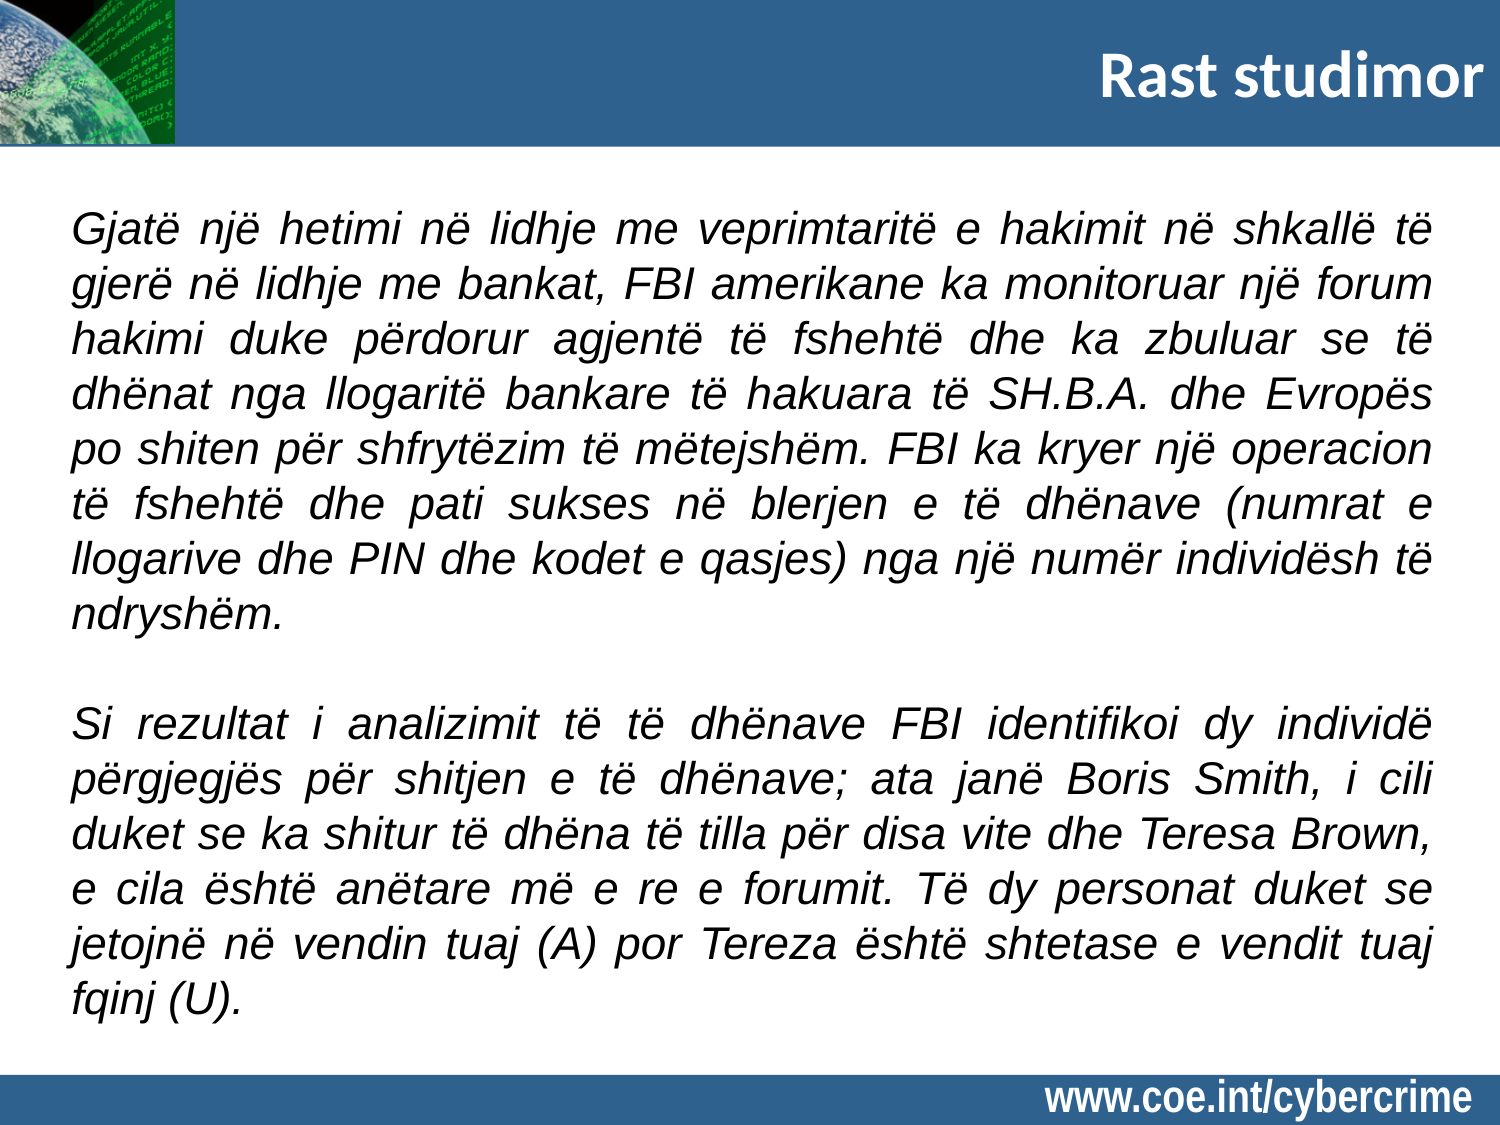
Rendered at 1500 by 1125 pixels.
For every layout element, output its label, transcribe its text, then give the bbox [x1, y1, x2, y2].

picture [0, 0, 175, 144]
text_box Rast studimor [177, 0, 1500, 149]
text_box www.coe.int/cybercrime [1030, 1059, 1500, 1125]
text_box Gjatë një hetimi në lidhje me veprimtaritë e hakimit në shkallë të gjerë në lidhje me bankat, FBI amerikane ka monitoruar një forum hakimi duke përdorur agjentë të fshehtë dhe ka zbuluar se të dhënat nga llogaritë bankare të hakuara të SH.B.A. dhe Evropës po shiten për shfrytëzim të mëtejshëm. FBI ka kryer një operacion të fshehtë dhe pati sukses në blerjen e të dhënave (numrat e llogarive dhe PIN dhe kodet e qasjes) nga një numër individësh të ndryshëm. Si rezultat i analizimit të të dhënave FBI identifikoi dy individë përgjegjës për shitjen e të dhënave; ata janë Boris Smith, i cili duket se ka shitur të dhëna të tilla për disa vite dhe Teresa Brown, e cila është anëtare më e re e forumit. Të dy personat duket se jetojnë në vendin tuaj (A) por Tereza është shtetase e vendit tuaj fqinj (U). [56, 191, 1450, 1086]
text_box [0, 1073, 1030, 1125]
